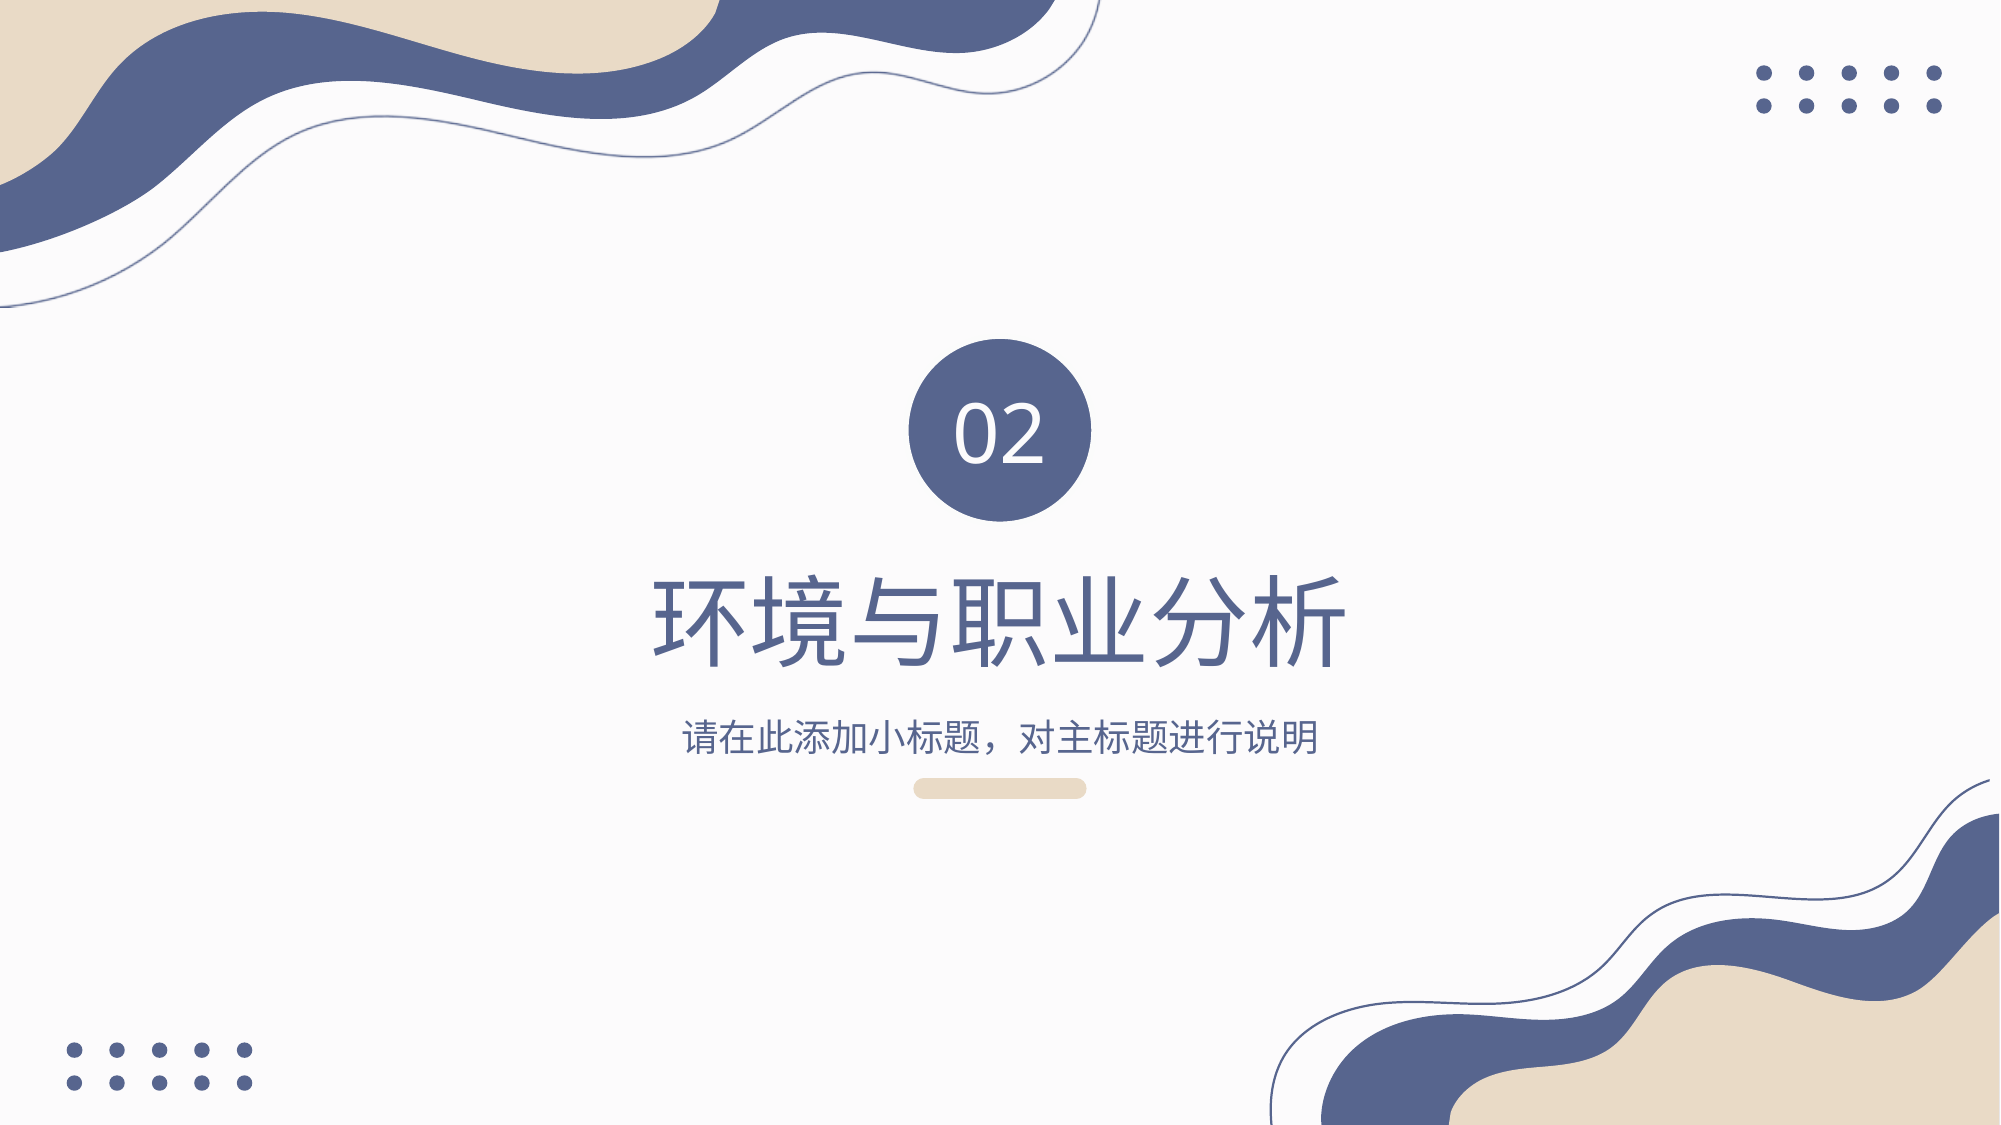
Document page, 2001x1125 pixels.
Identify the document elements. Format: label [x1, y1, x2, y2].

text_box [584, 336, 1416, 789]
